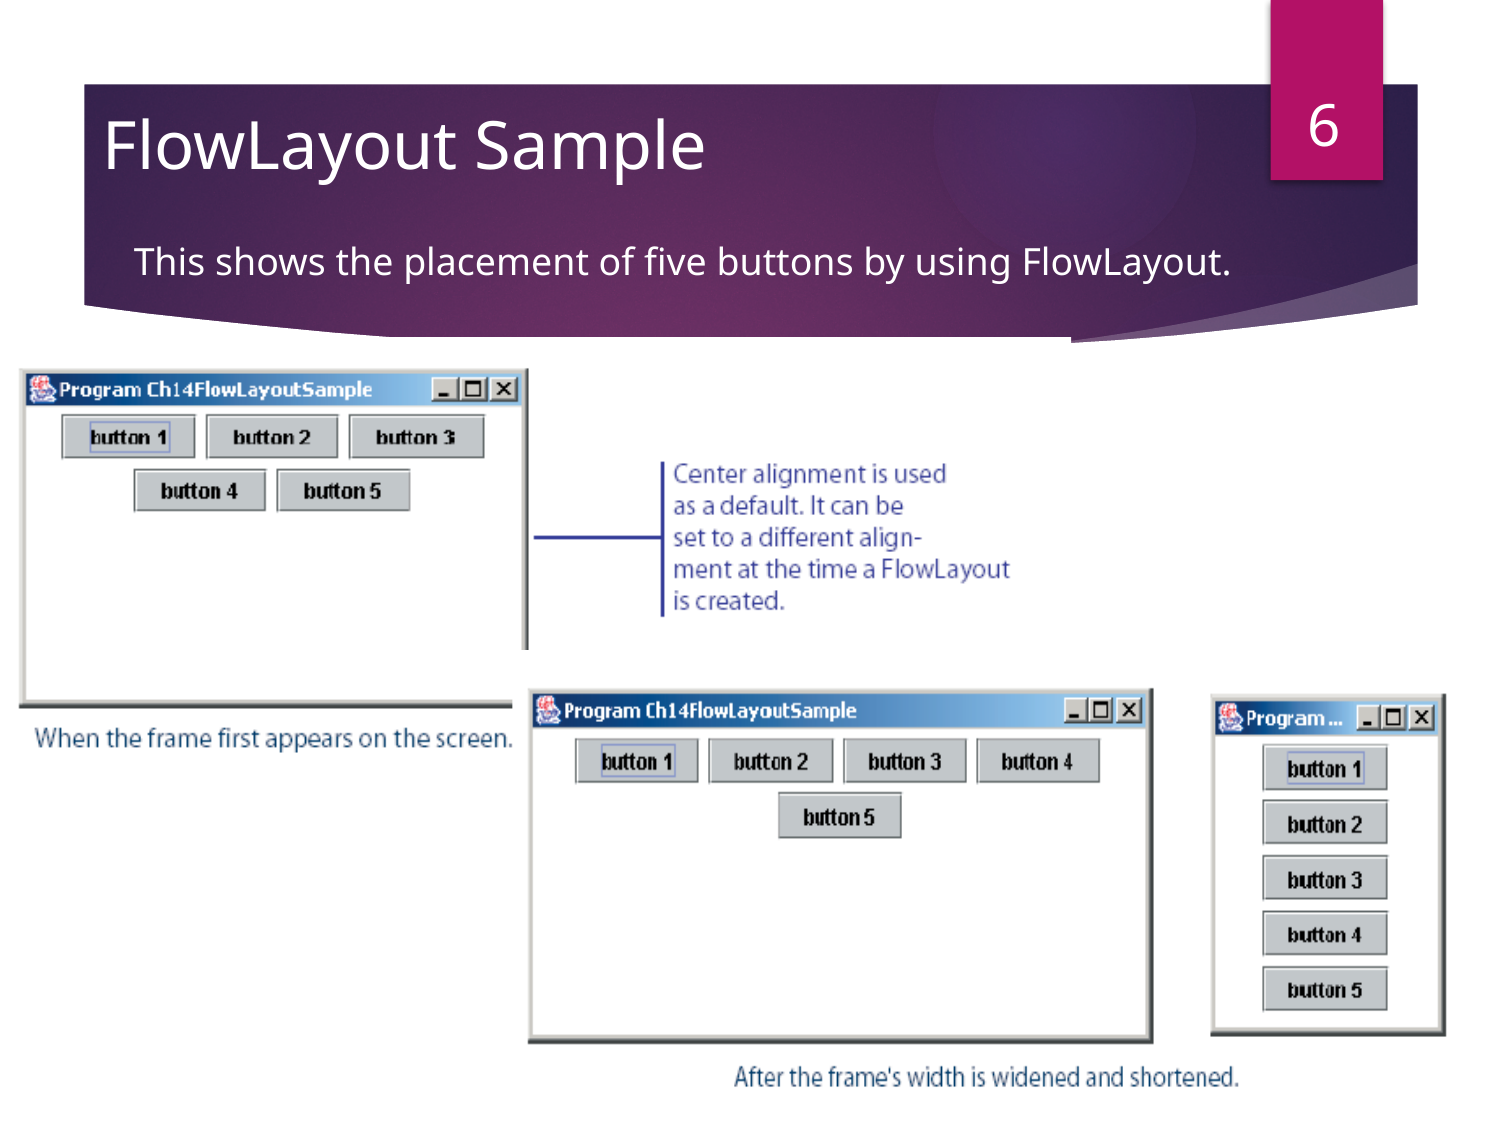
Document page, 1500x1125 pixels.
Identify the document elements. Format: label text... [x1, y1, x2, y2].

title FlowLayout Sample [87, 82, 1438, 203]
list This shows the placement of five buttons by using FlowLayout. [62, 230, 1500, 337]
slide_number 6 [1259, 48, 1390, 175]
picture [0, 337, 1500, 1101]
